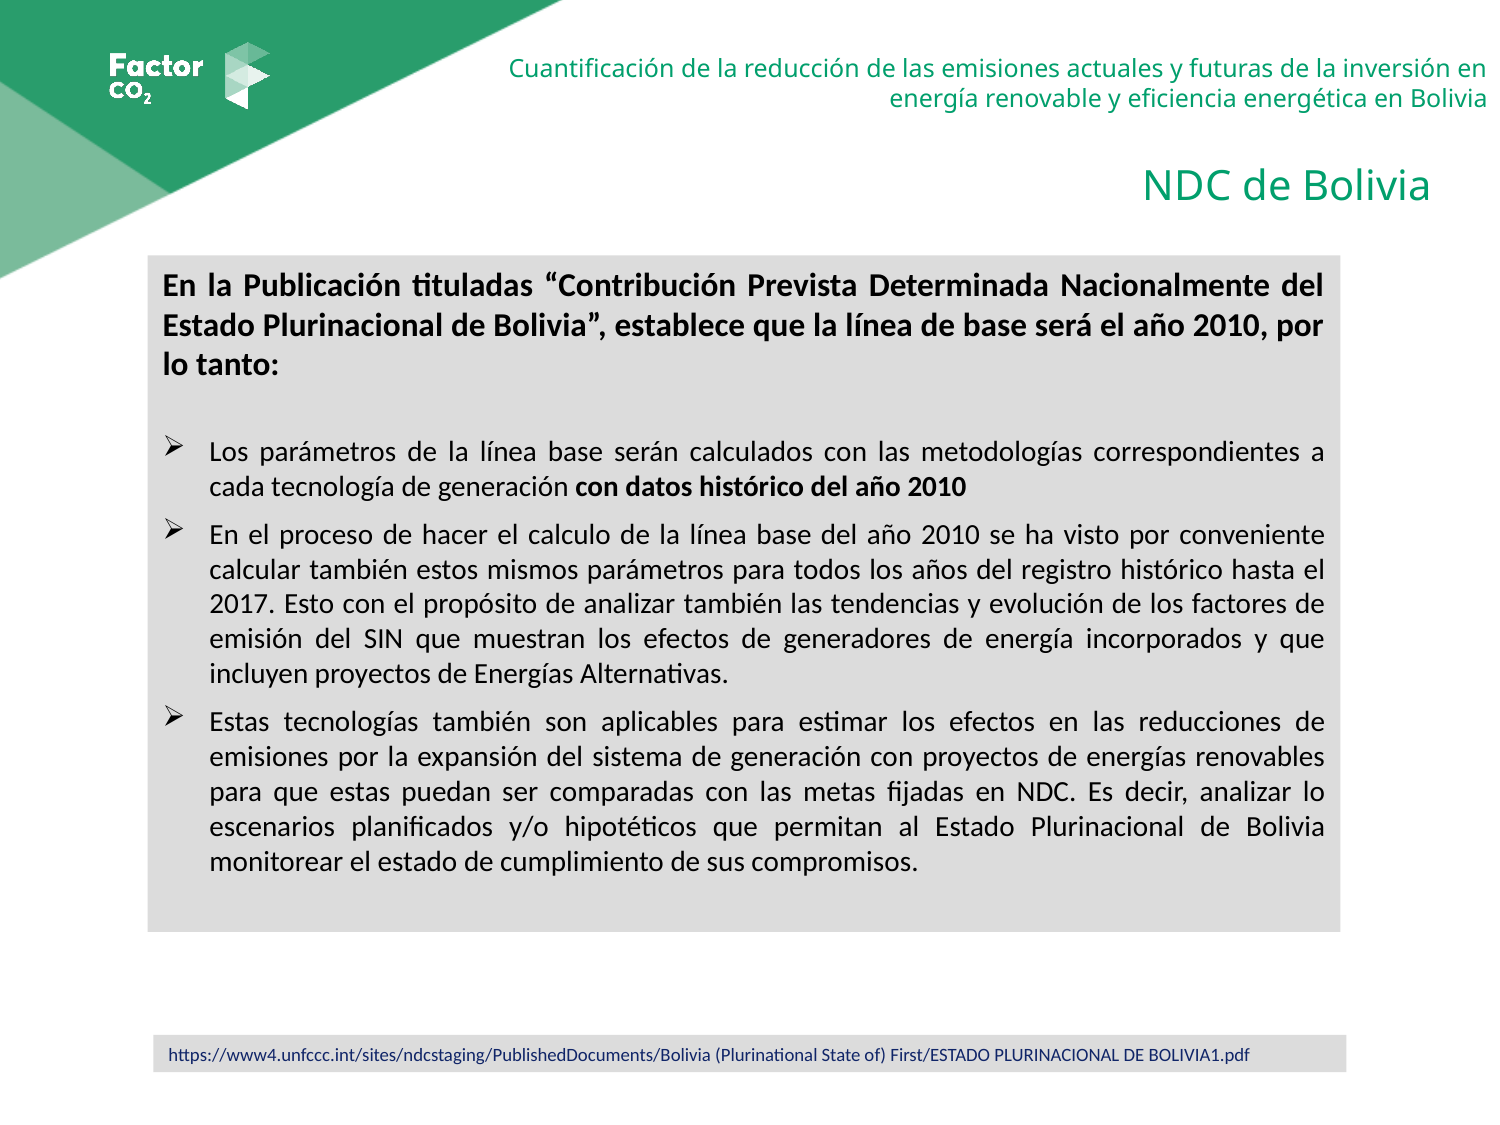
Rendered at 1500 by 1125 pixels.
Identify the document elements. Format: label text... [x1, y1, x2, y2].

text_box NDC de Bolivia [253, 150, 1447, 216]
text_box [0, 0, 1500, 75]
text_box https://www4.unfccc.int/sites/ndcstaging/PublishedDocuments/Bolivia (Plurinational State of) First/ESTADO PLURINACIONAL DE BOLIVIA1.pdf [153, 1035, 1347, 1073]
picture [0, 75, 1500, 1125]
text_box En la Publicación tituladas “Contribución Prevista Determinada Nacionalmente del Estado Plurinacional de Bolivia”, establece que la línea de base será el año 2010, por lo tanto: Los parámetros de la línea base serán calculados con las metodologías correspondientes a cada tecnología de generación con datos histórico del año 2010 En el proceso de hacer el calculo de la línea base del año 2010 se ha visto por conveniente calcular también estos mismos parámetros para todos los años del registro histórico hasta el 2017. Esto con el propósito de analizar también las tendencias y evolución de los factores de emisión del SIN que muestran los efectos de generadores de energía incorporados y que incluyen proyectos de Energías Alternativas. Estas tecnologías también son aplicables para estimar los efectos en las reducciones de emisiones por la expansión del sistema de generación con proyectos de energías renovables para que estas puedan ser comparadas con las metas fijadas en NDC. Es decir, analizar lo escenarios planificados y/o hipotéticos que permitan al Estado Plurinacional de Bolivia monitorear el estado de cumplimiento de sus compromisos. [147, 255, 1341, 932]
